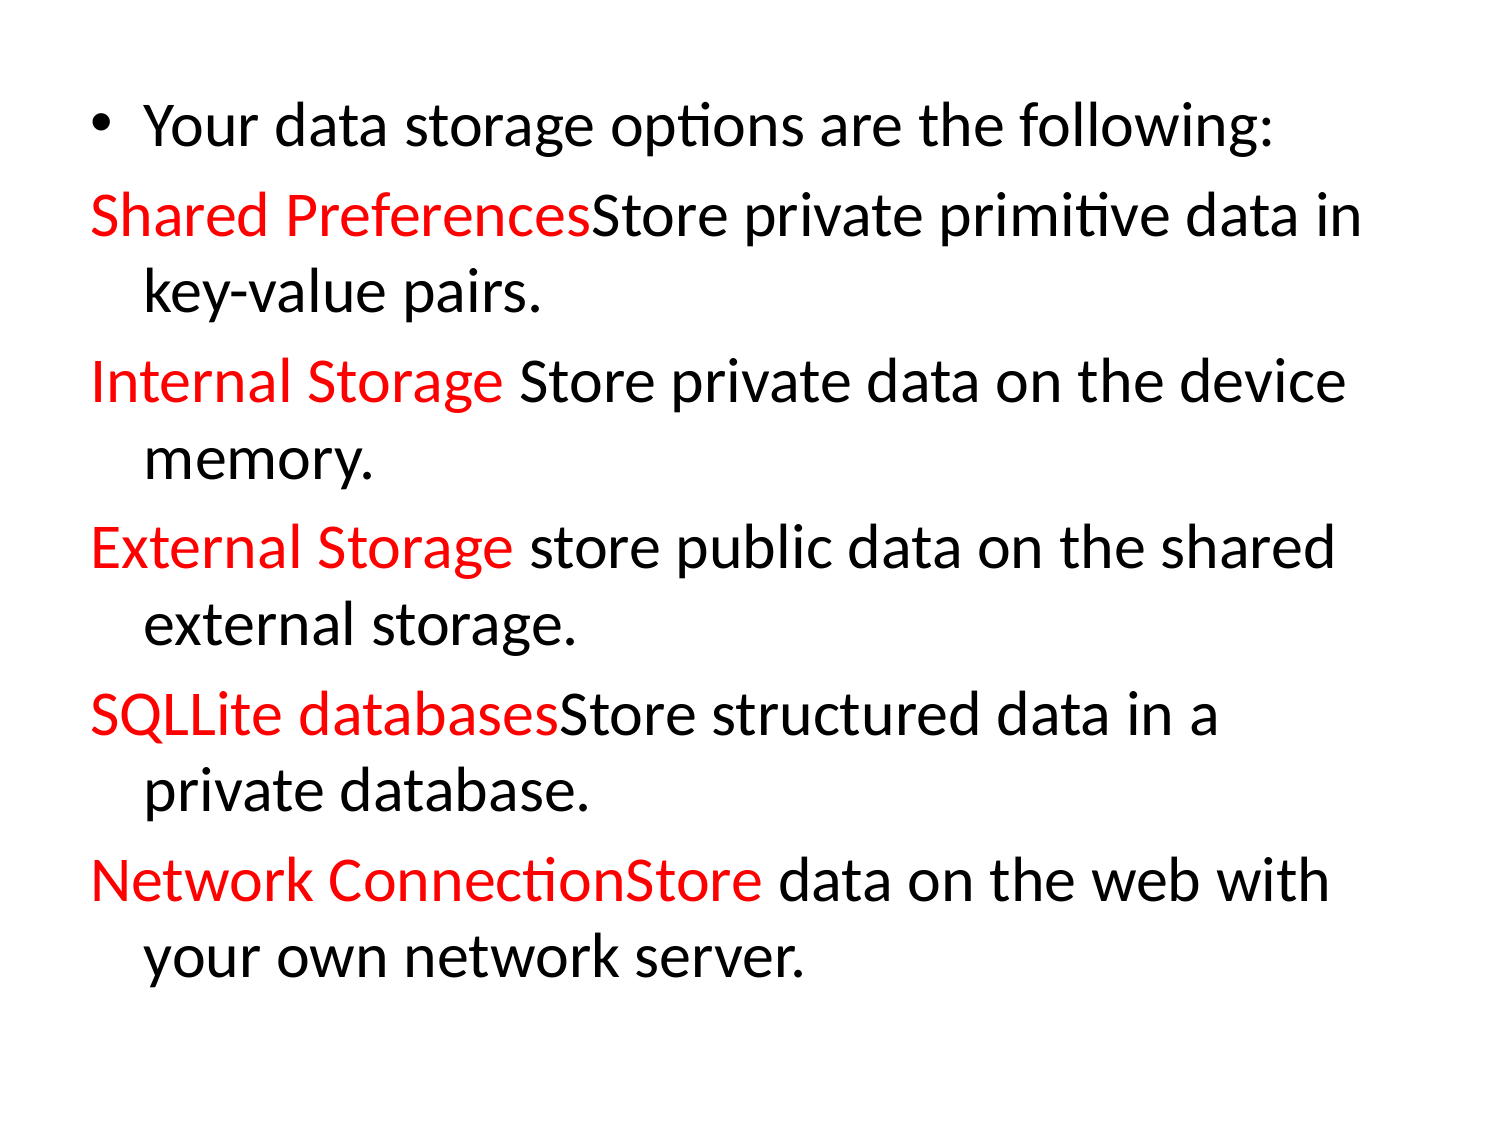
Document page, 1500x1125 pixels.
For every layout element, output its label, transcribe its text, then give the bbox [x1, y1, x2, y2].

list Your data storage options are the following: Shared PreferencesStore private primitive data in key-value pairs. Internal Storage Store private data on the device memory. External Storage store public data on the shared external storage. SQLLite databasesStore structured data in a private database. Network ConnectionStore data on the web with your own network server. [75, 75, 1425, 1005]
